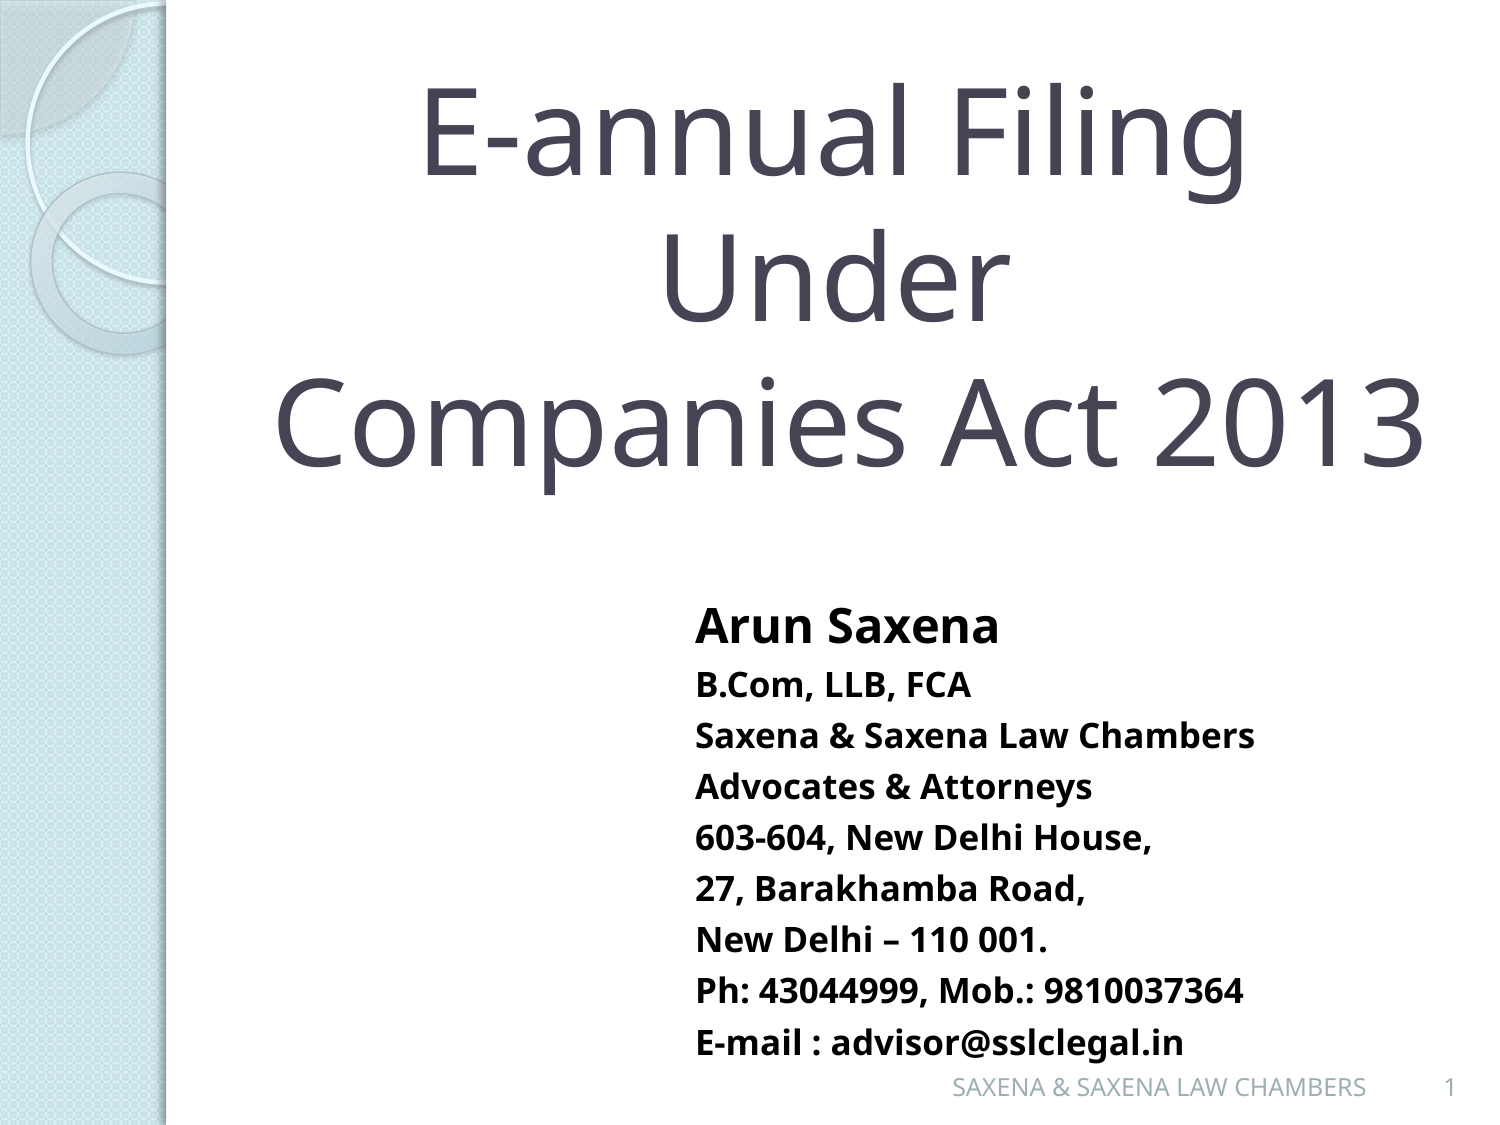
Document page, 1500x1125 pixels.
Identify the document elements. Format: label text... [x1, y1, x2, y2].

text_box Arun Saxena B.Com, LLB, FCA Saxena & Saxena Law Chambers Advocates & Attorneys 603-604, New Delhi House, 27, Barakhamba Road, New Delhi – 110 001. Ph: 43044999, Mob.: 9810037364 E-mail : advisor@sslclegal.in [300, 587, 1475, 1075]
title E-annual Filing Under Companies Act 2013 [235, 45, 1466, 500]
slide_number 1 [1413, 1034, 1488, 1113]
footer SAXENA & SAXENA LAW CHAMBERS [937, 1075, 1413, 1113]
